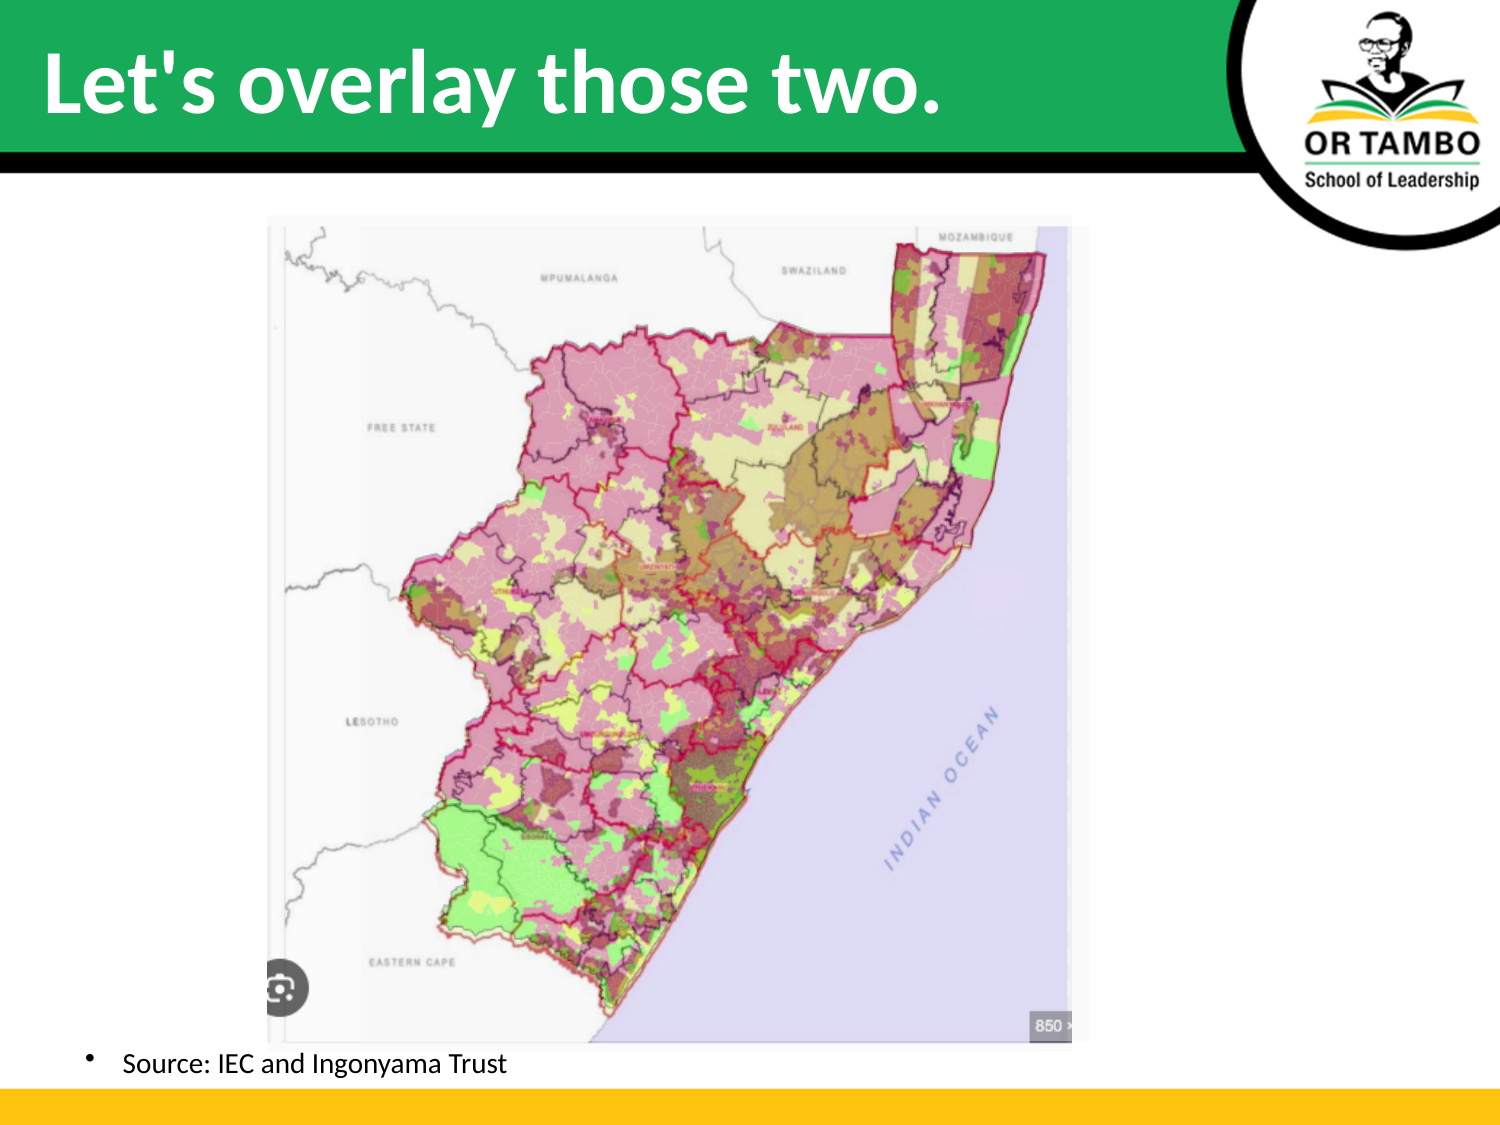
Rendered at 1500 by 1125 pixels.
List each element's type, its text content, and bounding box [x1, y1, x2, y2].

title Let's overlay those two. [35, 0, 1387, 154]
text_box Source: IEC and Ingonyama Trust [77, 1037, 516, 1087]
picture [0, 0, 1500, 1125]
